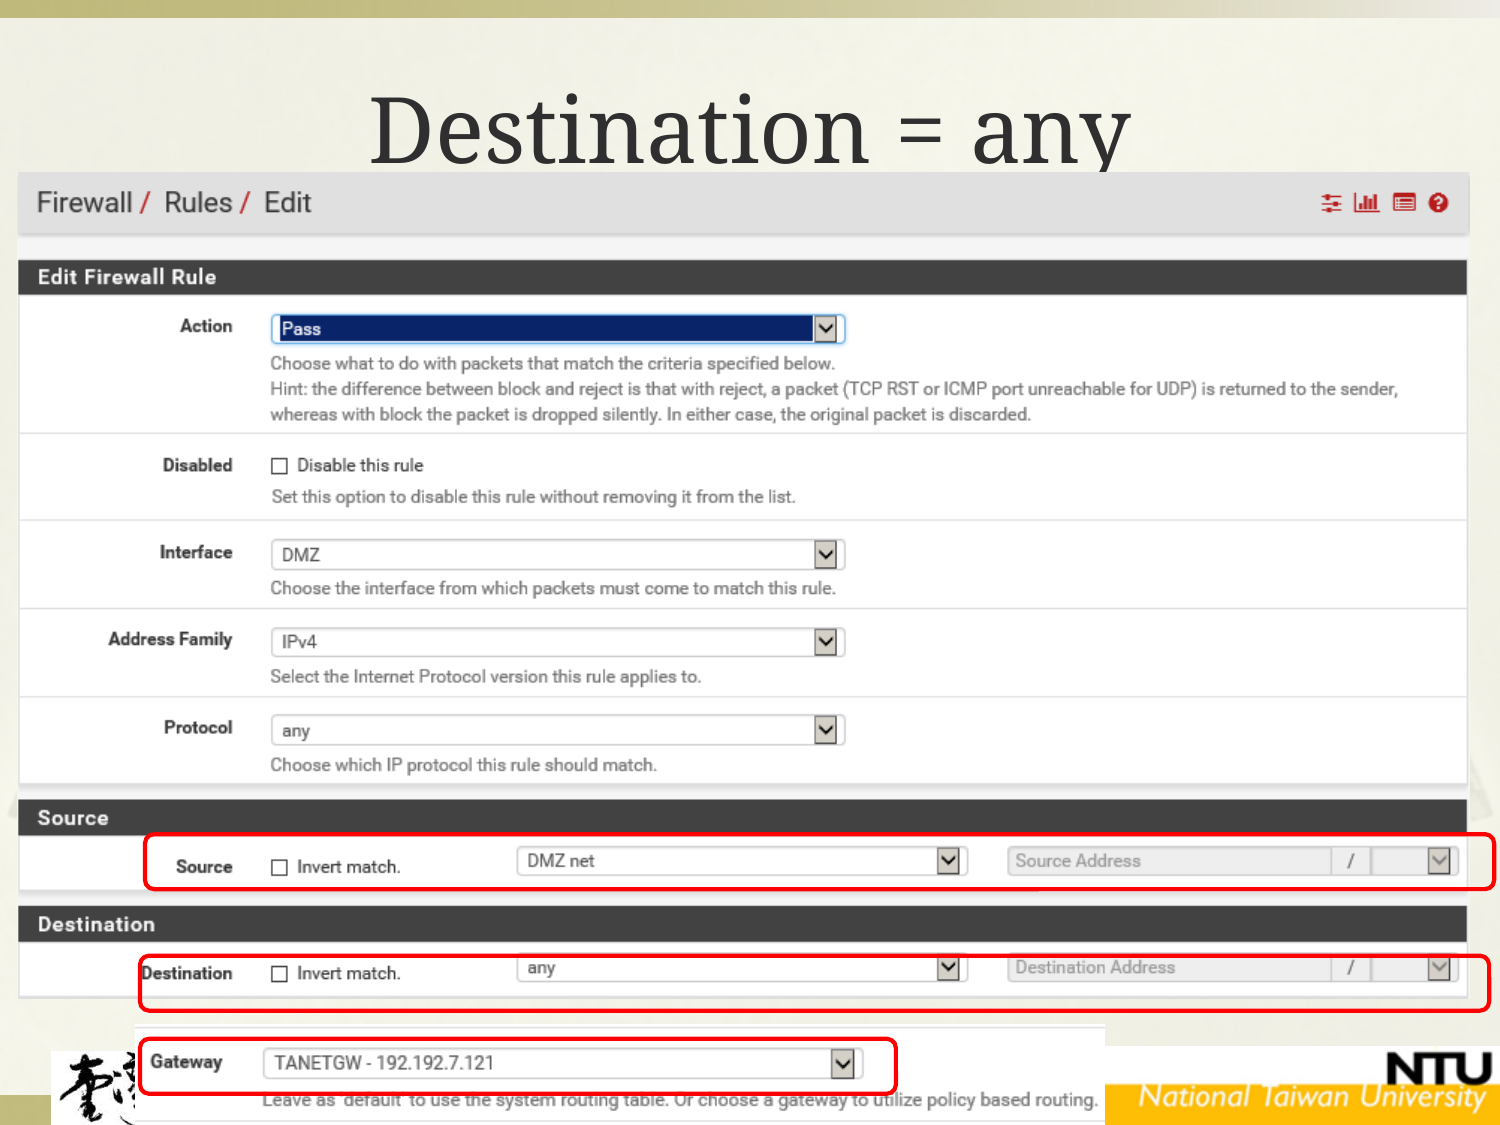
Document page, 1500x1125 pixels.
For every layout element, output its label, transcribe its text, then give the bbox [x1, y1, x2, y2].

text_box [1475, 832, 1497, 892]
title Destination = any [75, 45, 1425, 171]
text_box [141, 953, 1492, 1013]
picture [51, 1024, 1500, 1125]
picture [17, 171, 1471, 999]
